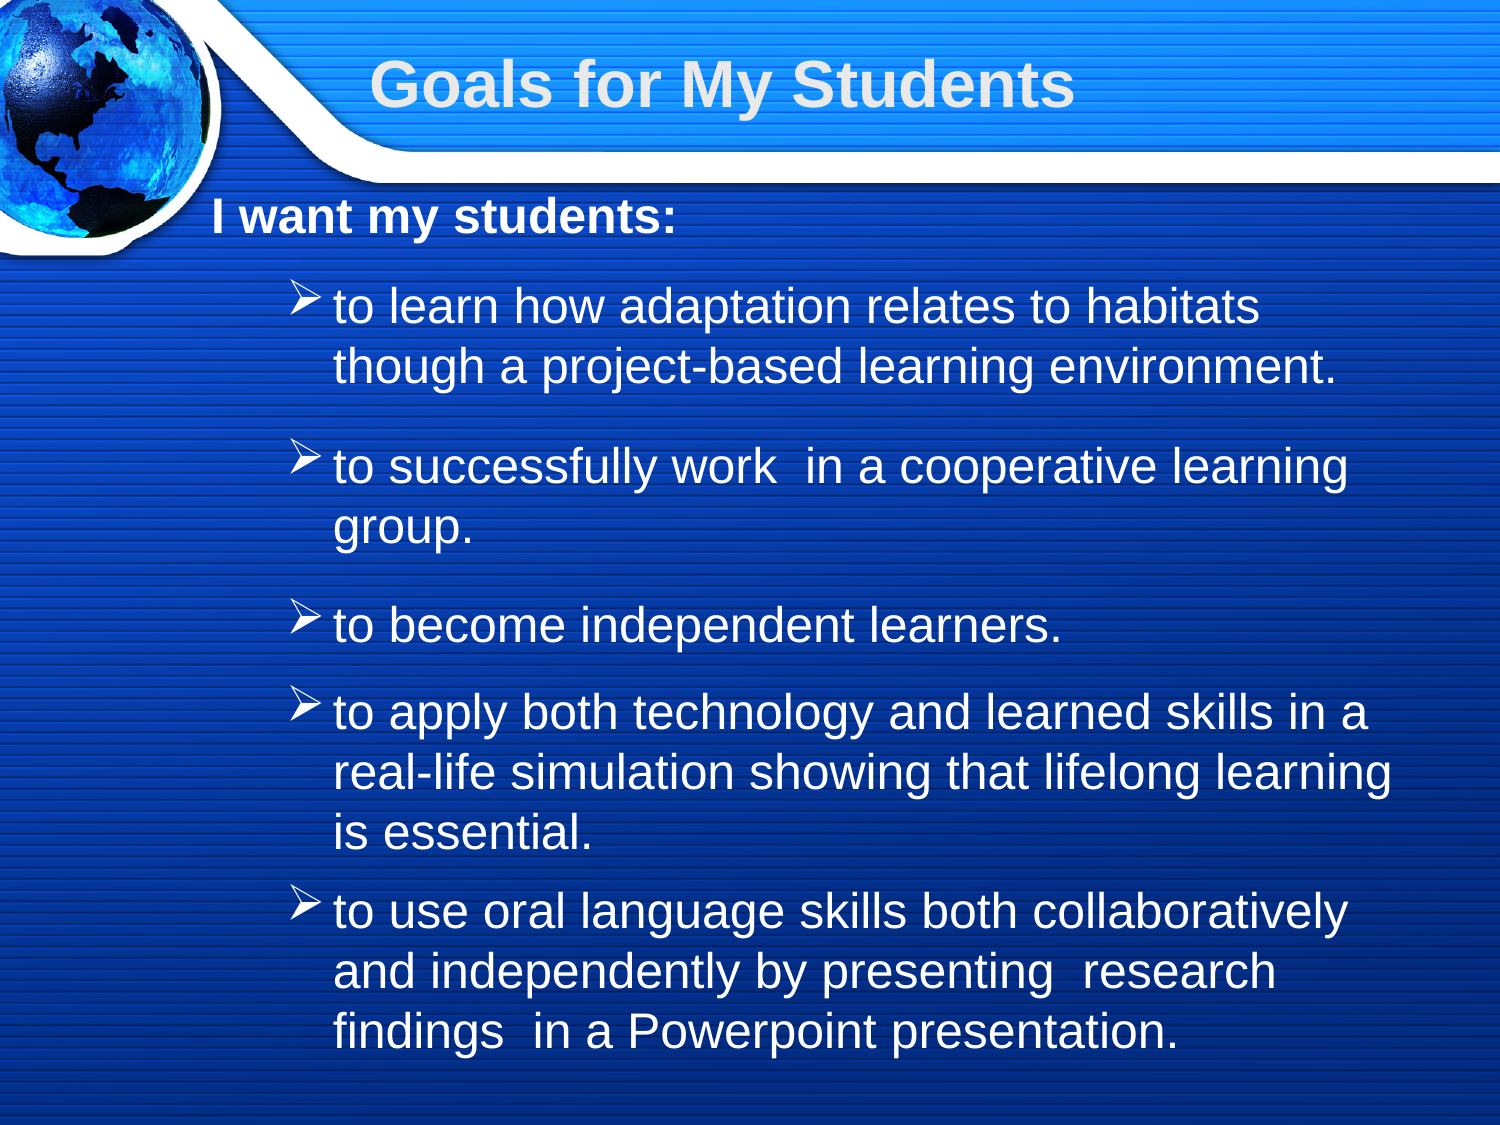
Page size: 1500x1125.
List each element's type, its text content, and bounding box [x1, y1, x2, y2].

title Goals for My Students [354, 24, 1500, 138]
list I want my students: to learn how adaptation relates to habitats though a project-based learning environment. to successfully work in a cooperative learning group. to become independent learners. to apply both technology and learned skills in a real-life simulation showing that lifelong learning is essential. to use oral language skills both collaboratively and independently by presenting research findings in a Powerpoint presentation. [195, 105, 1434, 982]
picture [0, 0, 1500, 1125]
picture [5, 51, 14, 64]
